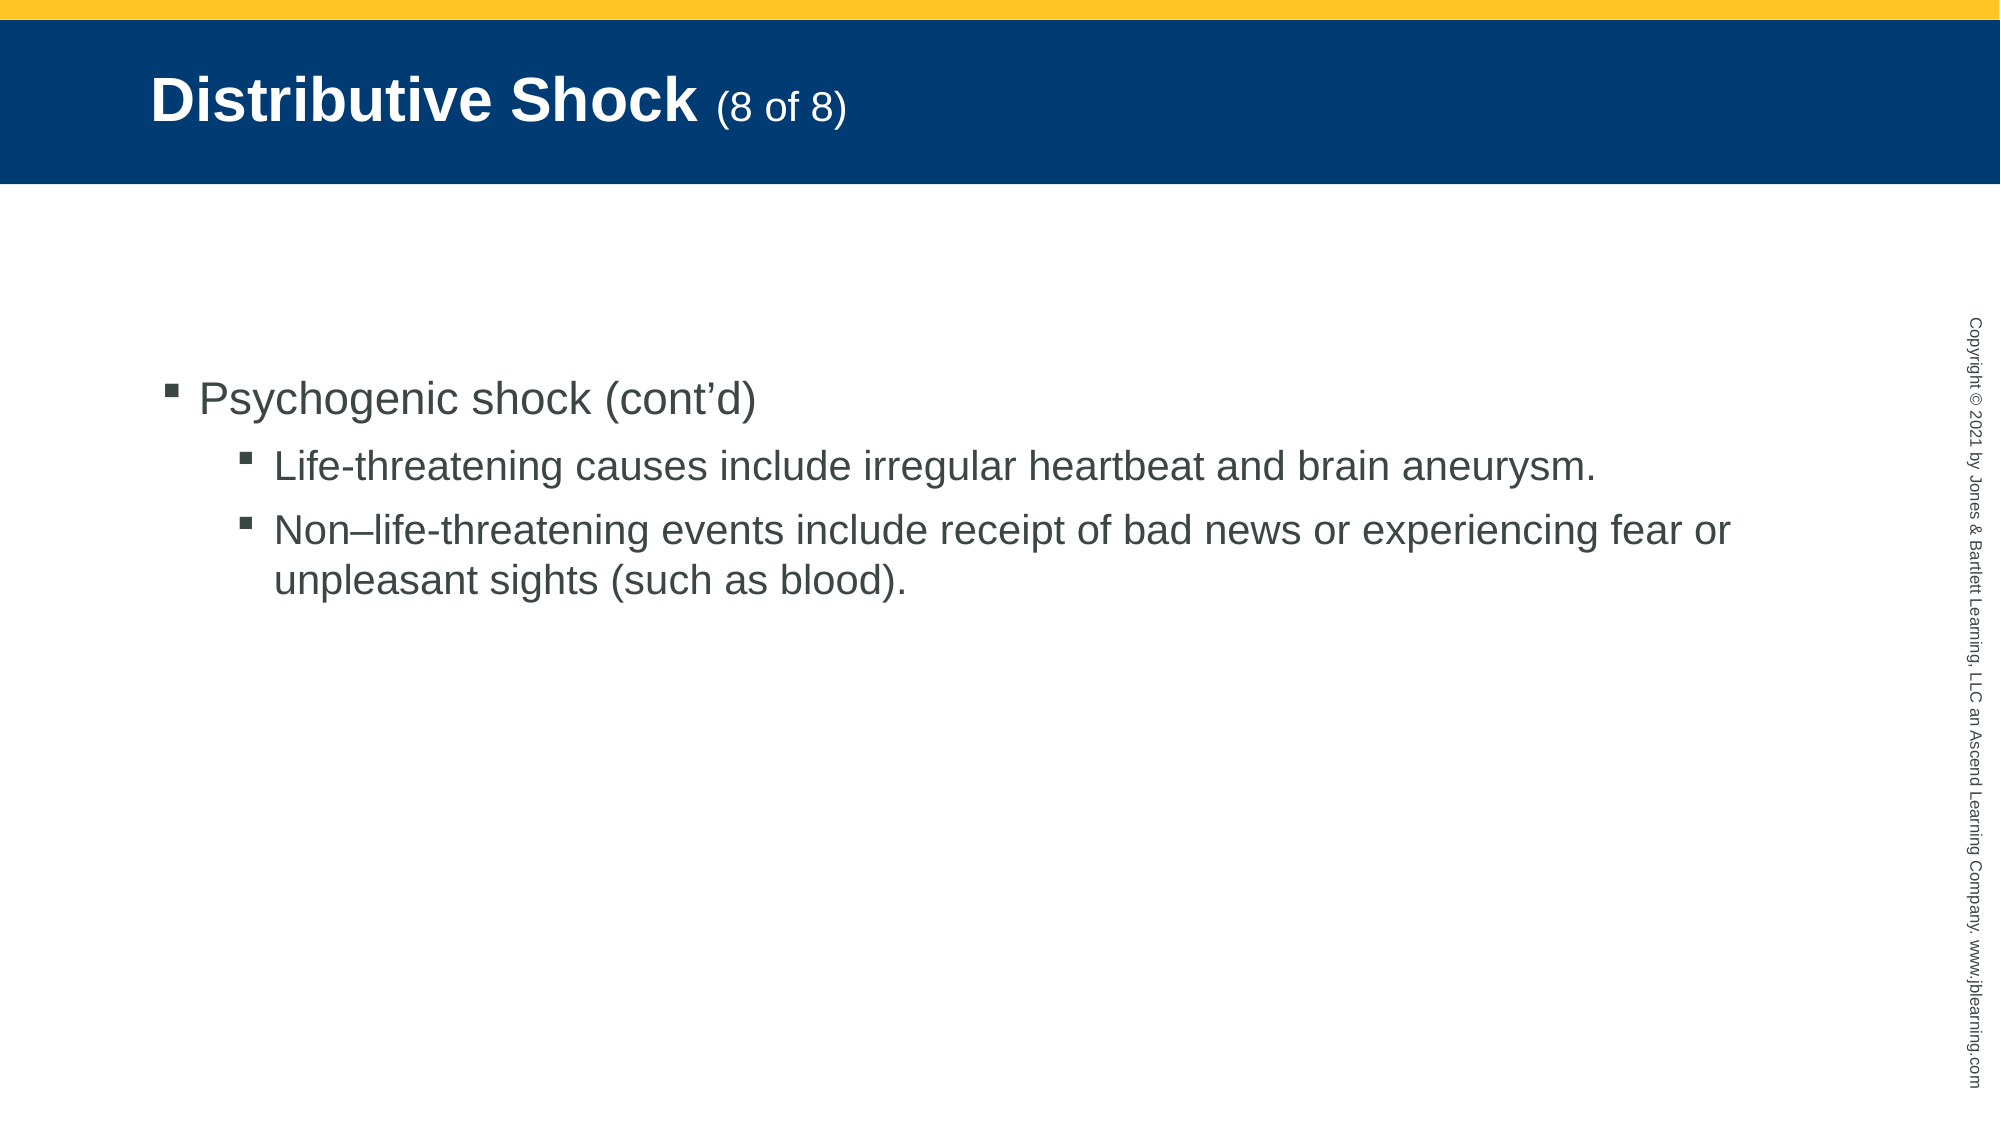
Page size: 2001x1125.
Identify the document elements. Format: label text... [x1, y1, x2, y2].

title Distributive Shock (8 of 8) [0, 19, 2000, 185]
list Psychogenic shock (cont’d) Life-threatening causes include irregular heartbeat and brain aneurysm. Non–life-threatening events include receipt of bad news or experiencing fear or unpleasant sights (such as blood). [146, 361, 1859, 1016]
